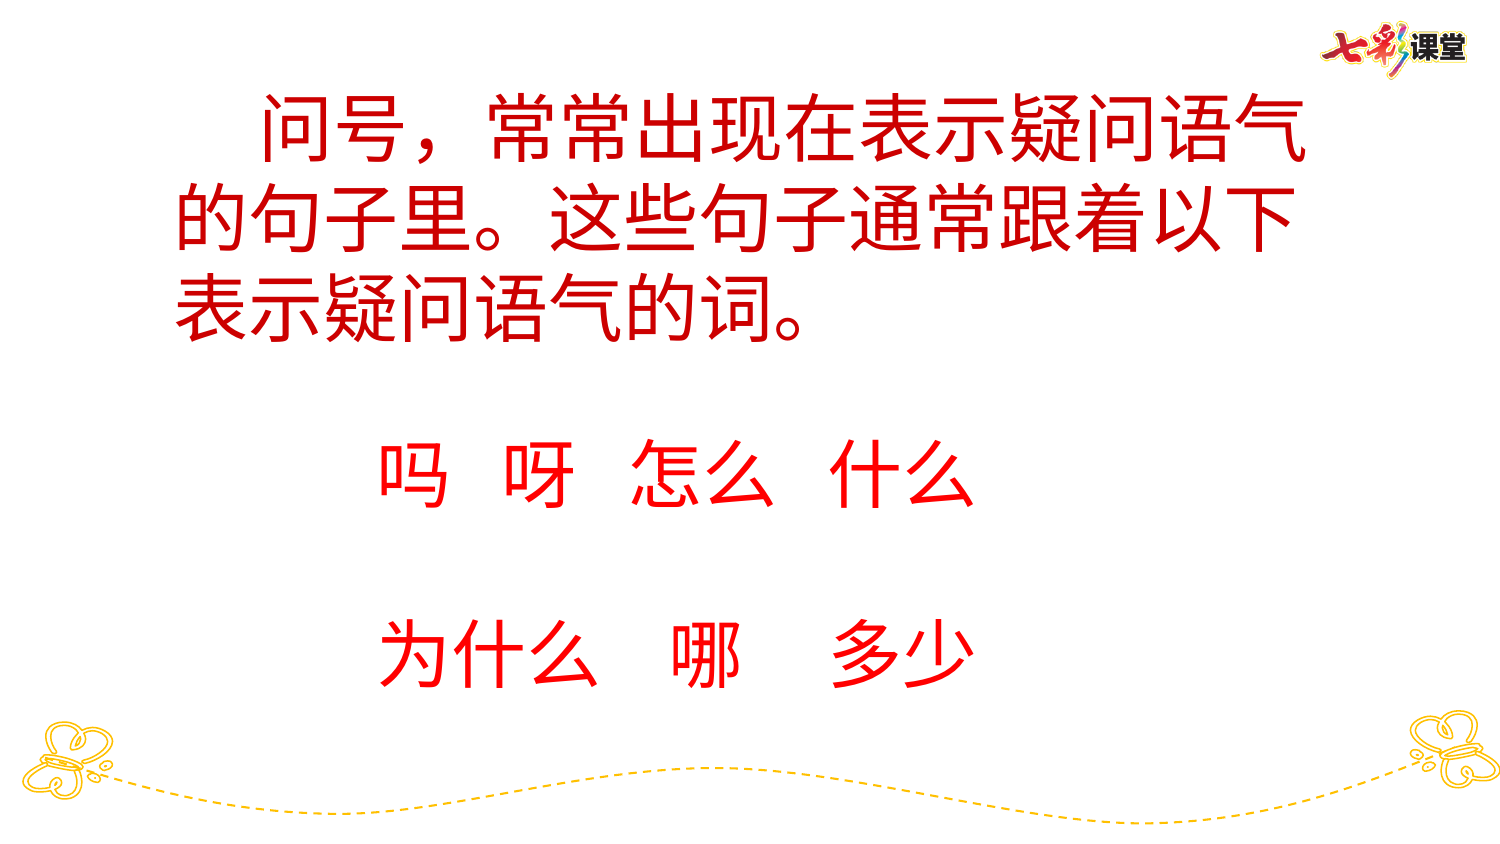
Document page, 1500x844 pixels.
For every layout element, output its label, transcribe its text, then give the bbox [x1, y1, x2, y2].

text_box 吗 呀 怎么 什么 为什么 哪 多少 [365, 421, 1230, 703]
text_box 问号，常常出现在表示疑问语气的句子里。这些句子通常跟着以下表示疑问语气的词。 [162, 75, 1375, 357]
picture [1318, 20, 1469, 80]
